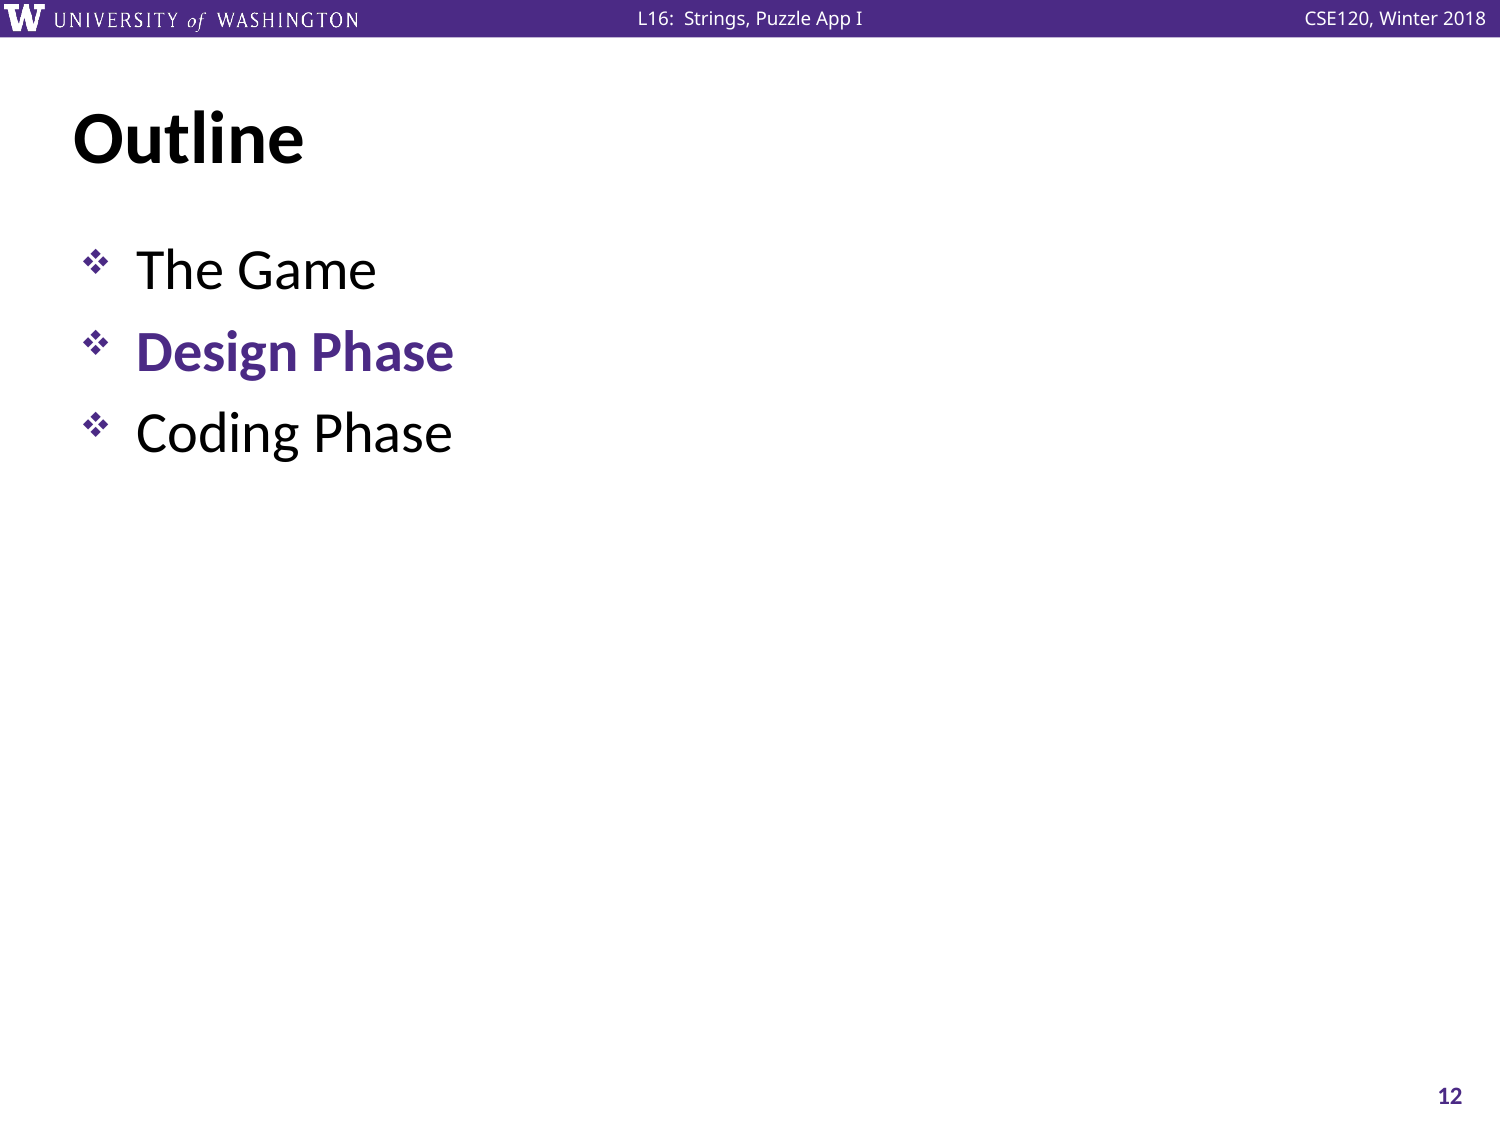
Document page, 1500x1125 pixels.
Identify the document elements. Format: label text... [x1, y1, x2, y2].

list The Game Design Phase Coding Phase [64, 223, 1438, 1040]
slide_number 12 [1400, 1065, 1500, 1125]
picture [4, 4, 358, 32]
title Outline [58, 71, 1438, 197]
